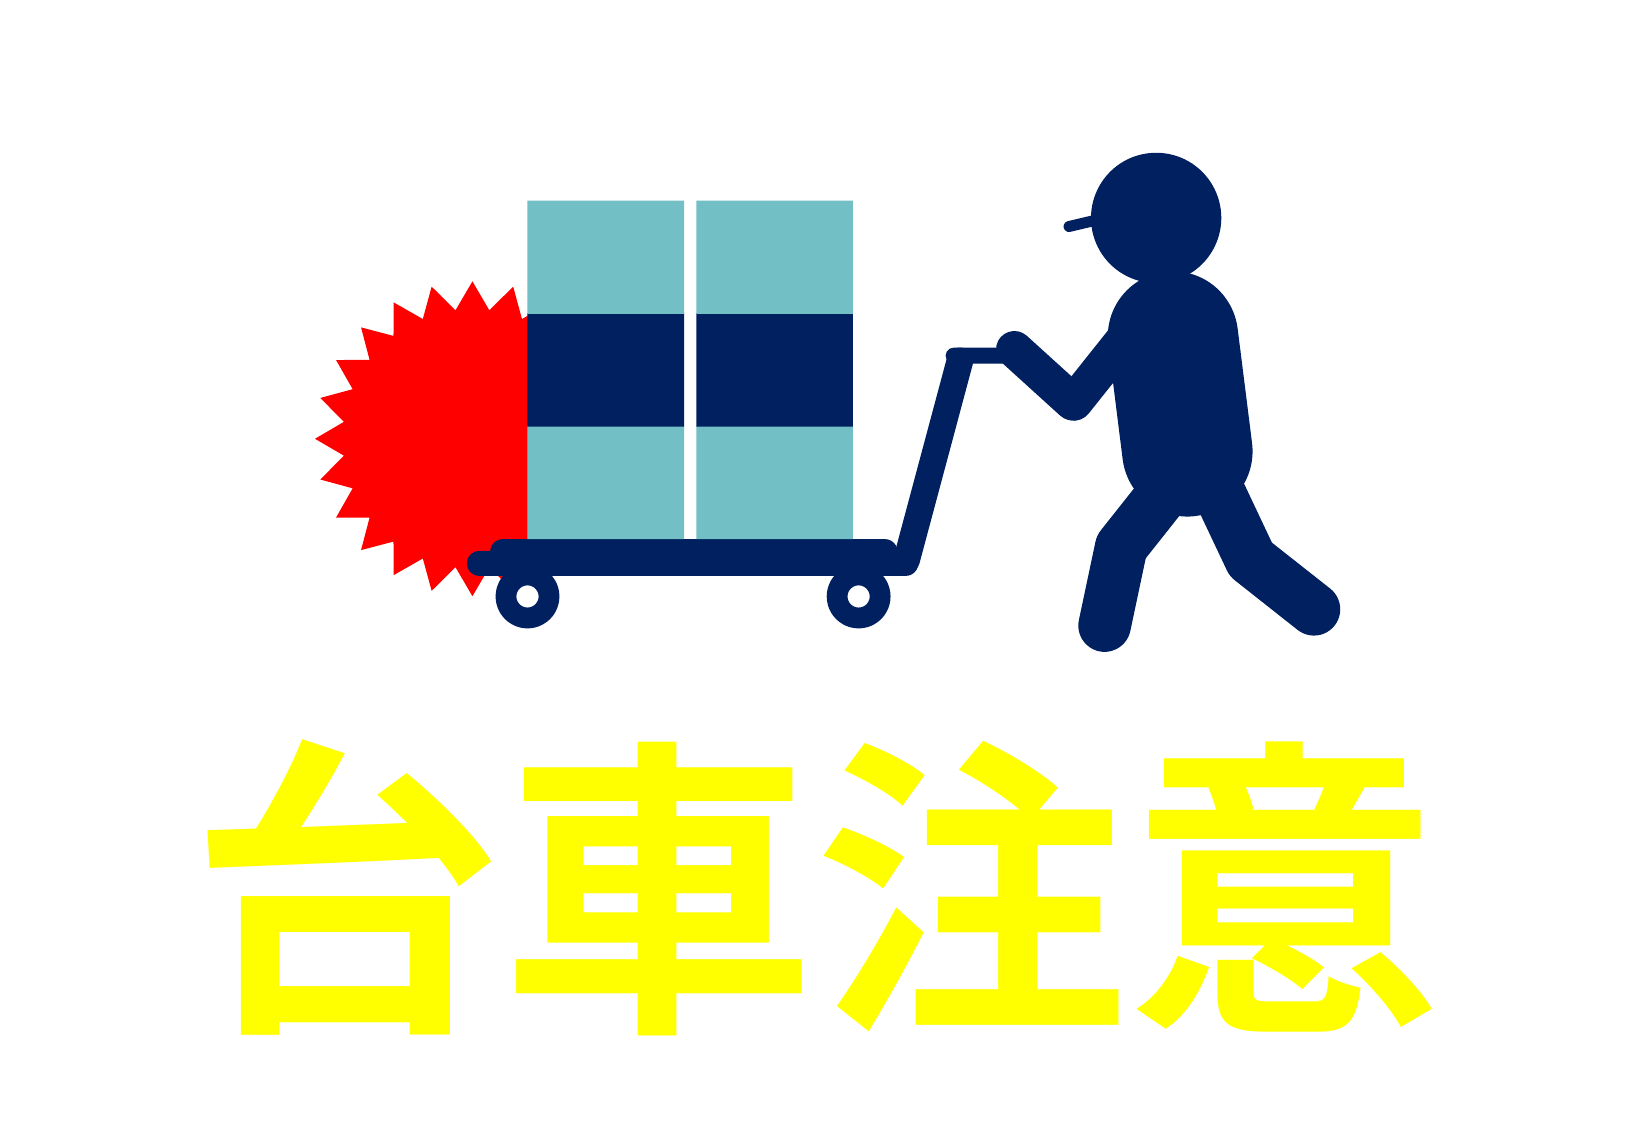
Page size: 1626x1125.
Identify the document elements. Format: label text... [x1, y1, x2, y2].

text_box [314, 152, 1298, 658]
text_box 台車注意 [37, 687, 1595, 1078]
